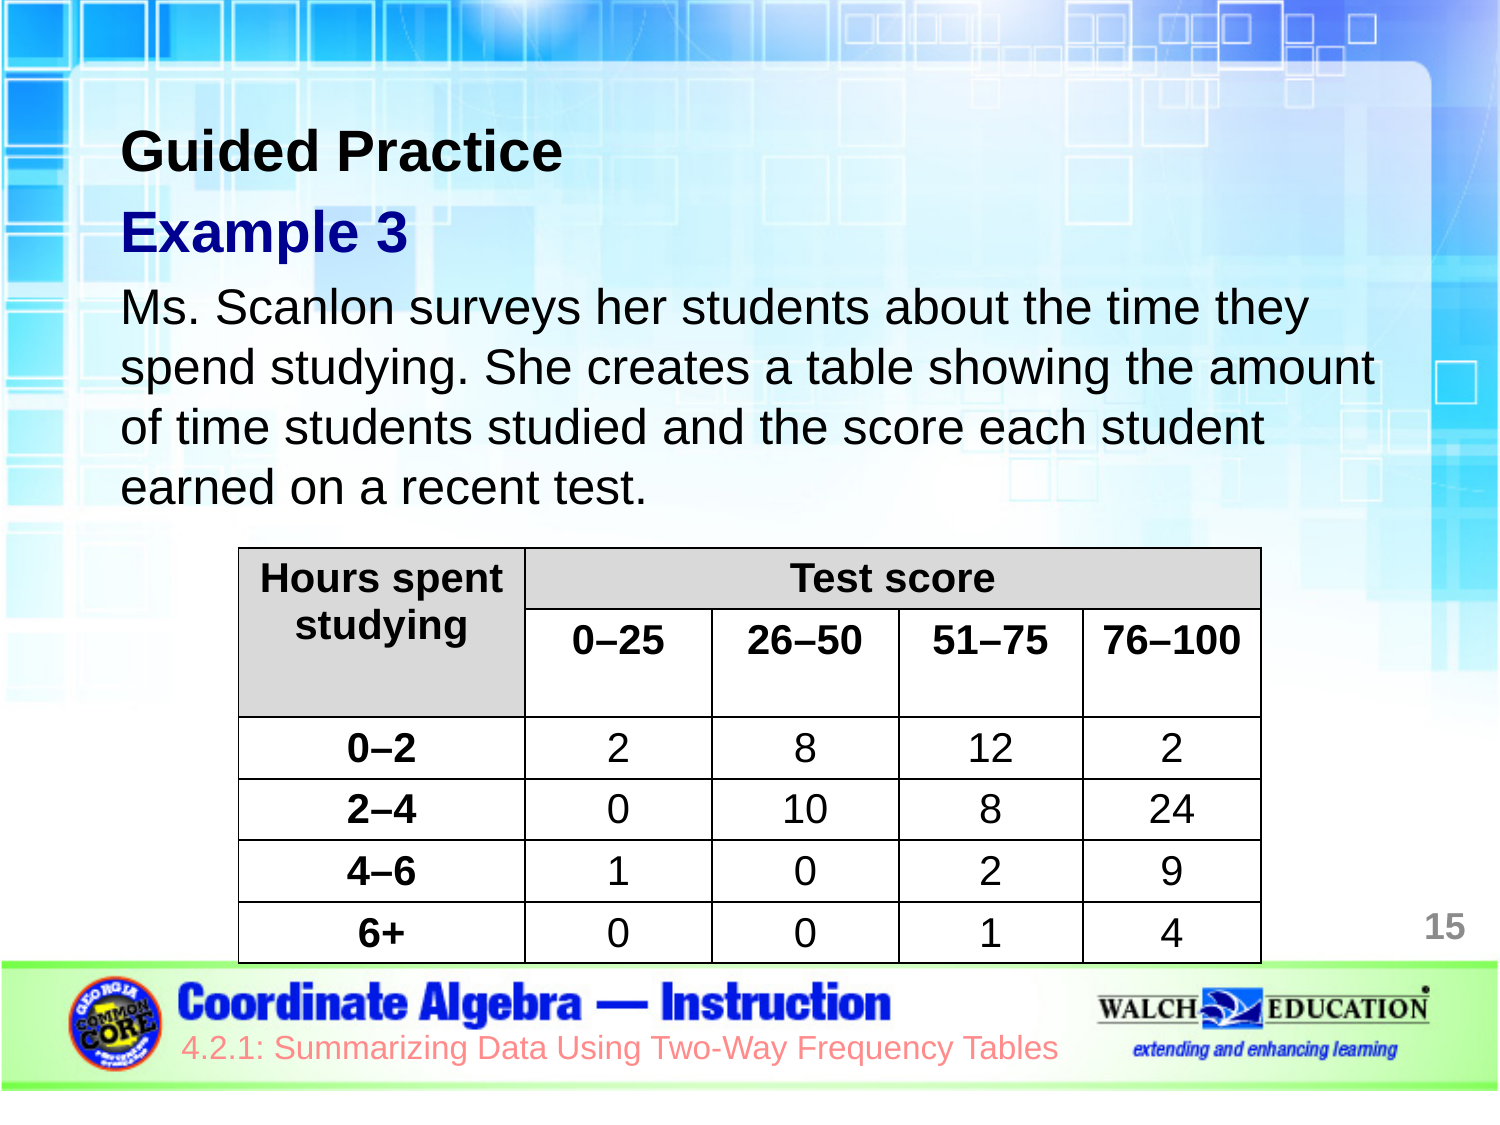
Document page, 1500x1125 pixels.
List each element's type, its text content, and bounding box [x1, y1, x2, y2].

table_cell 76–100 [1084, 610, 1260, 716]
table_cell 1 [526, 841, 711, 901]
table_cell 10 [713, 780, 898, 839]
table_cell 51–75 [900, 610, 1082, 716]
table_cell 24 [1084, 780, 1260, 839]
table_cell 1 [900, 903, 1082, 962]
slide_number 15 [1361, 901, 1481, 949]
table_cell 0 [713, 903, 898, 962]
table_header Hours spent studying [239, 549, 524, 716]
table_cell 0–25 [526, 610, 711, 716]
subtitle Guided Practice Example 3 Ms. Scanlon surveys her students about the time they spend studying. She creates a table showing the amount of time students studied and the score each student earned on a recent test. [105, 105, 1436, 925]
footer 4.2.1: Summarizing Data Using Two-Way Frequency Tables [166, 1024, 1080, 1069]
table_cell 6+ [239, 903, 524, 962]
table_cell 4 [1084, 903, 1260, 962]
table_cell 2 [900, 841, 1082, 901]
table_cell 4–6 [239, 841, 524, 901]
table_cell 0 [526, 903, 711, 962]
table_cell 9 [1084, 841, 1260, 901]
table_cell 12 [900, 718, 1082, 778]
table_cell 0–2 [239, 718, 524, 778]
table_cell 2 [526, 718, 711, 778]
table_header Test score [526, 549, 1260, 608]
table_cell 8 [900, 780, 1082, 839]
table_cell 26–50 [713, 610, 898, 716]
table_cell 0 [713, 841, 898, 901]
table_cell 2–4 [239, 780, 524, 839]
table_cell 2 [1084, 718, 1260, 778]
table_cell 8 [713, 718, 898, 778]
picture [1, 0, 1500, 1091]
table_cell 0 [526, 780, 711, 839]
